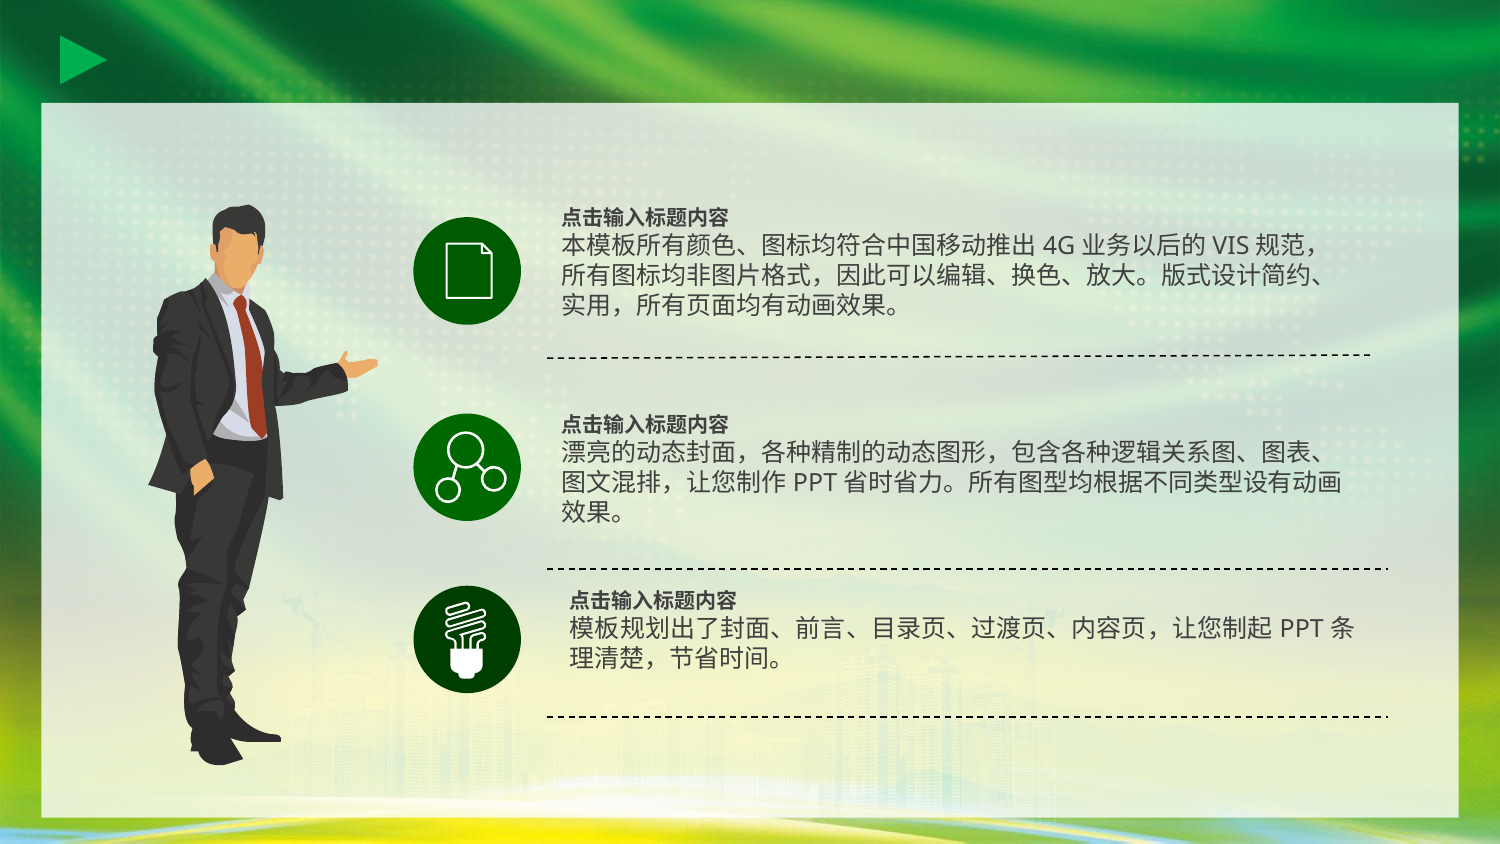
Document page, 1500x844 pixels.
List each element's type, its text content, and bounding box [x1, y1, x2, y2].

picture [0, 0, 1500, 844]
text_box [413, 217, 521, 325]
text_box 点击输入标题内容 漂亮的动态封面，各种精制的动态图形，包含各种逻辑关系图、图表、图文混排，让您制作PPT省时省力。所有图型均根据不同类型设有动画效果。 [547, 403, 1370, 534]
text_box 点击输入标题内容 本模板所有颜色、图标均符合中国移动推出4G业务以后的VIS规范，所有图标均非图片格式，因此可以编辑、换色、放大。版式设计简约、实用，所有页面均有动画效果。 [547, 197, 1370, 327]
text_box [148, 204, 378, 768]
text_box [413, 585, 521, 694]
text_box 点击输入标题内容 模板规划出了封面、前言、目录页、过渡页、内容页，让您制起PPT条理清楚，节省时间。 [555, 579, 1370, 680]
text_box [413, 413, 521, 521]
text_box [547, 355, 1370, 359]
